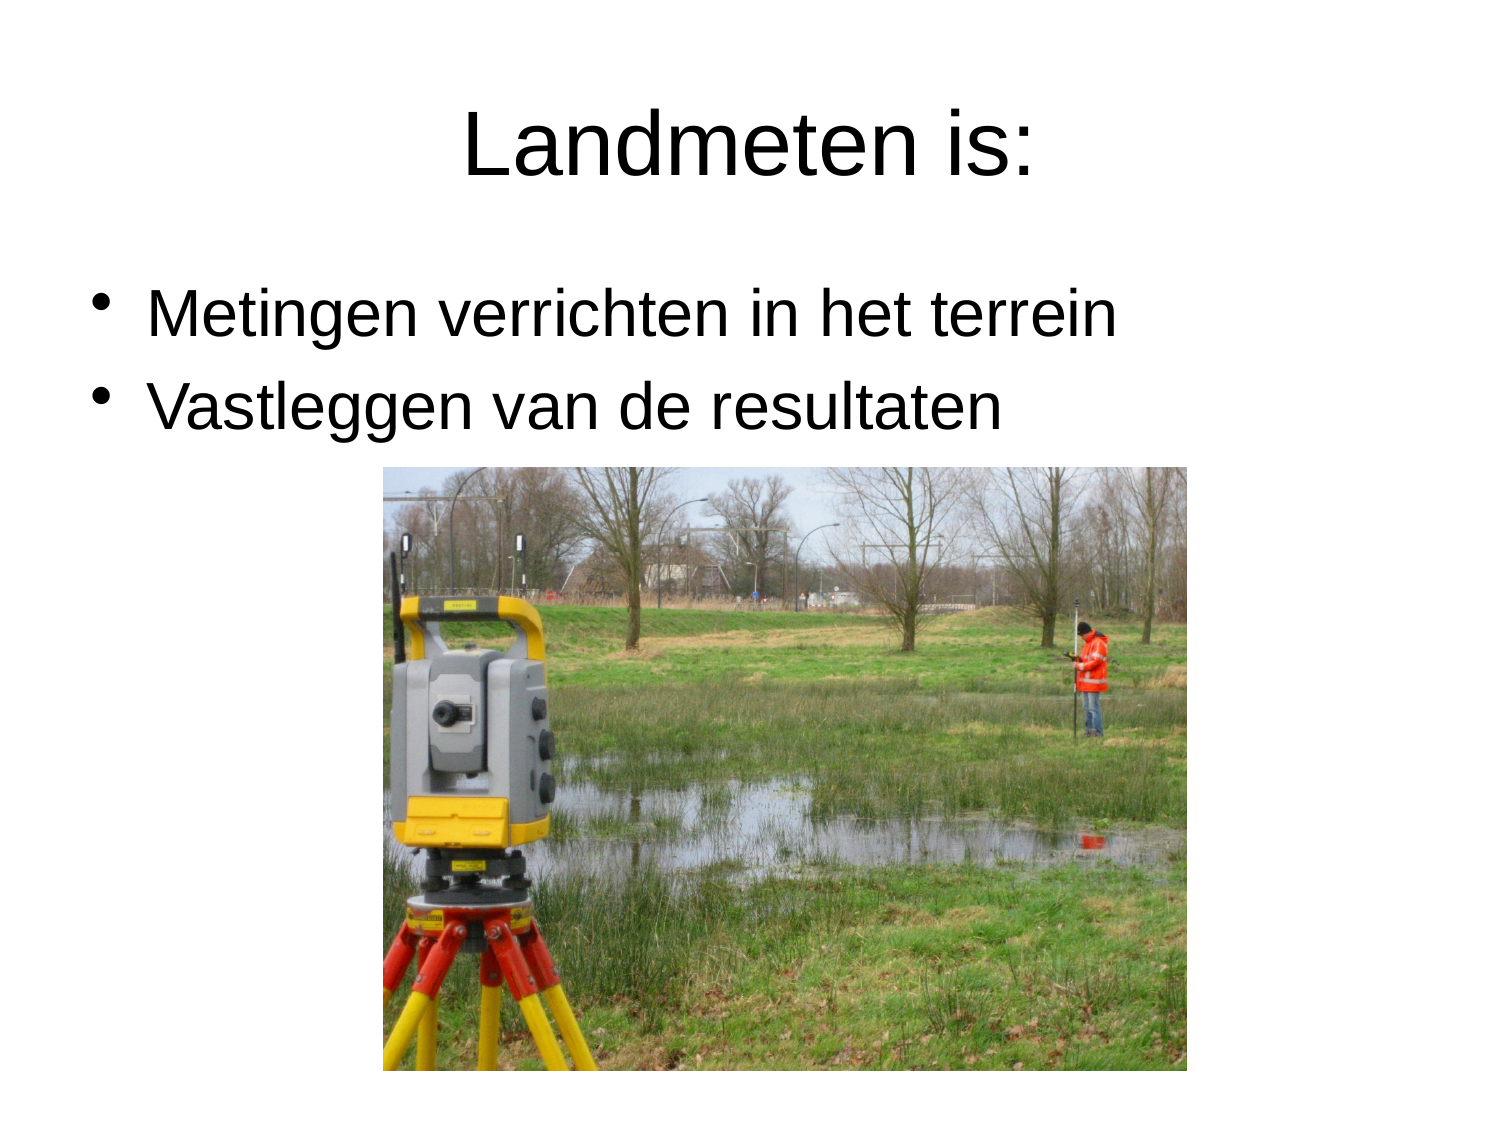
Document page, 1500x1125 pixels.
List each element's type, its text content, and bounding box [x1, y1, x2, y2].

title Landmeten is: [75, 45, 1425, 233]
picture [383, 467, 1188, 1071]
list Metingen verrichten in het terrein Vastleggen van de resultaten [75, 262, 1425, 1005]
